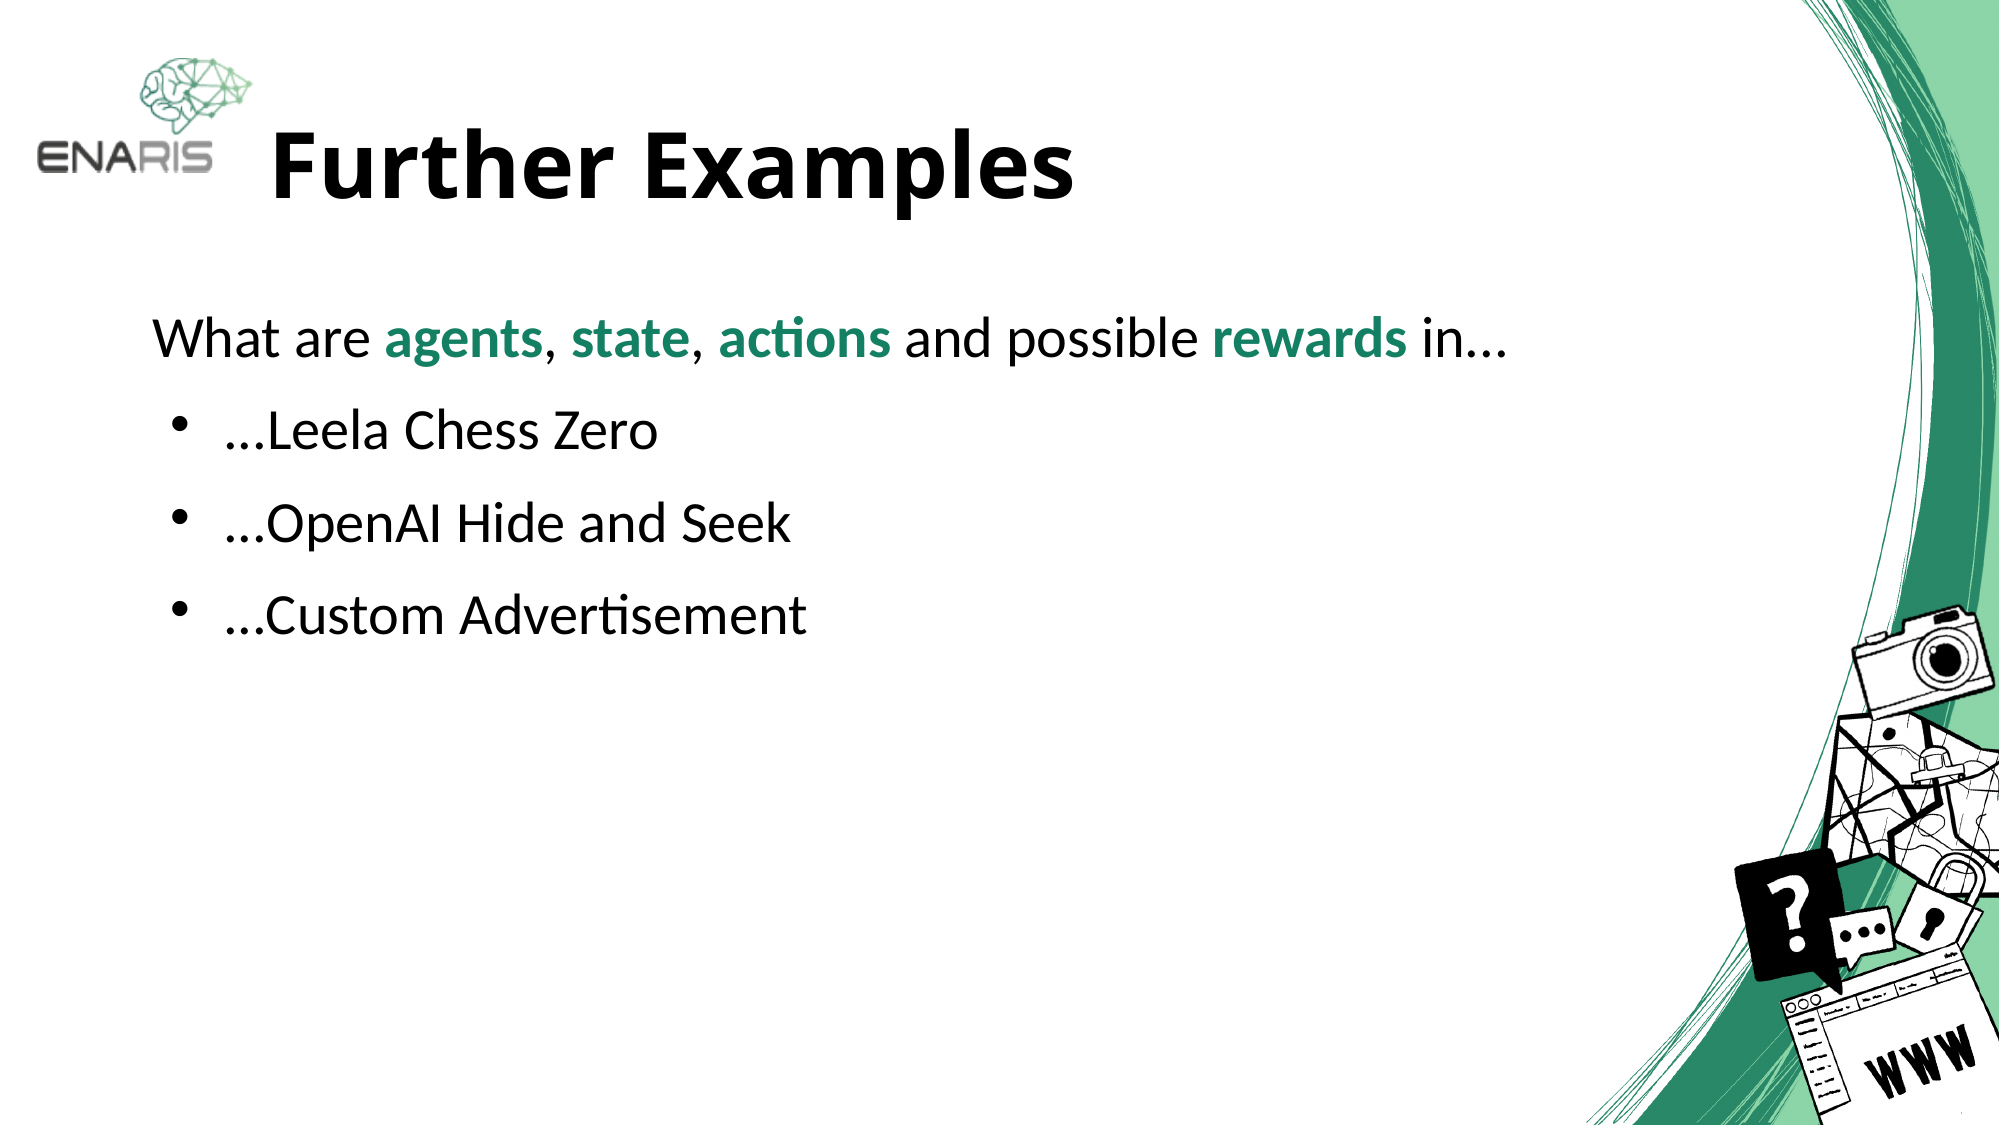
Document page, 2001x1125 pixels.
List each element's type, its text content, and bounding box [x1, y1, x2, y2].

title Further Examples [253, 59, 1863, 278]
picture [37, 58, 254, 173]
picture [408, 0, 1999, 1125]
text_box What are agents, state, actions and possible rewards in... ...Leela Chess Zero ...OpenAI Hide and Seek ...Custom Advertisement [137, 299, 1728, 1014]
